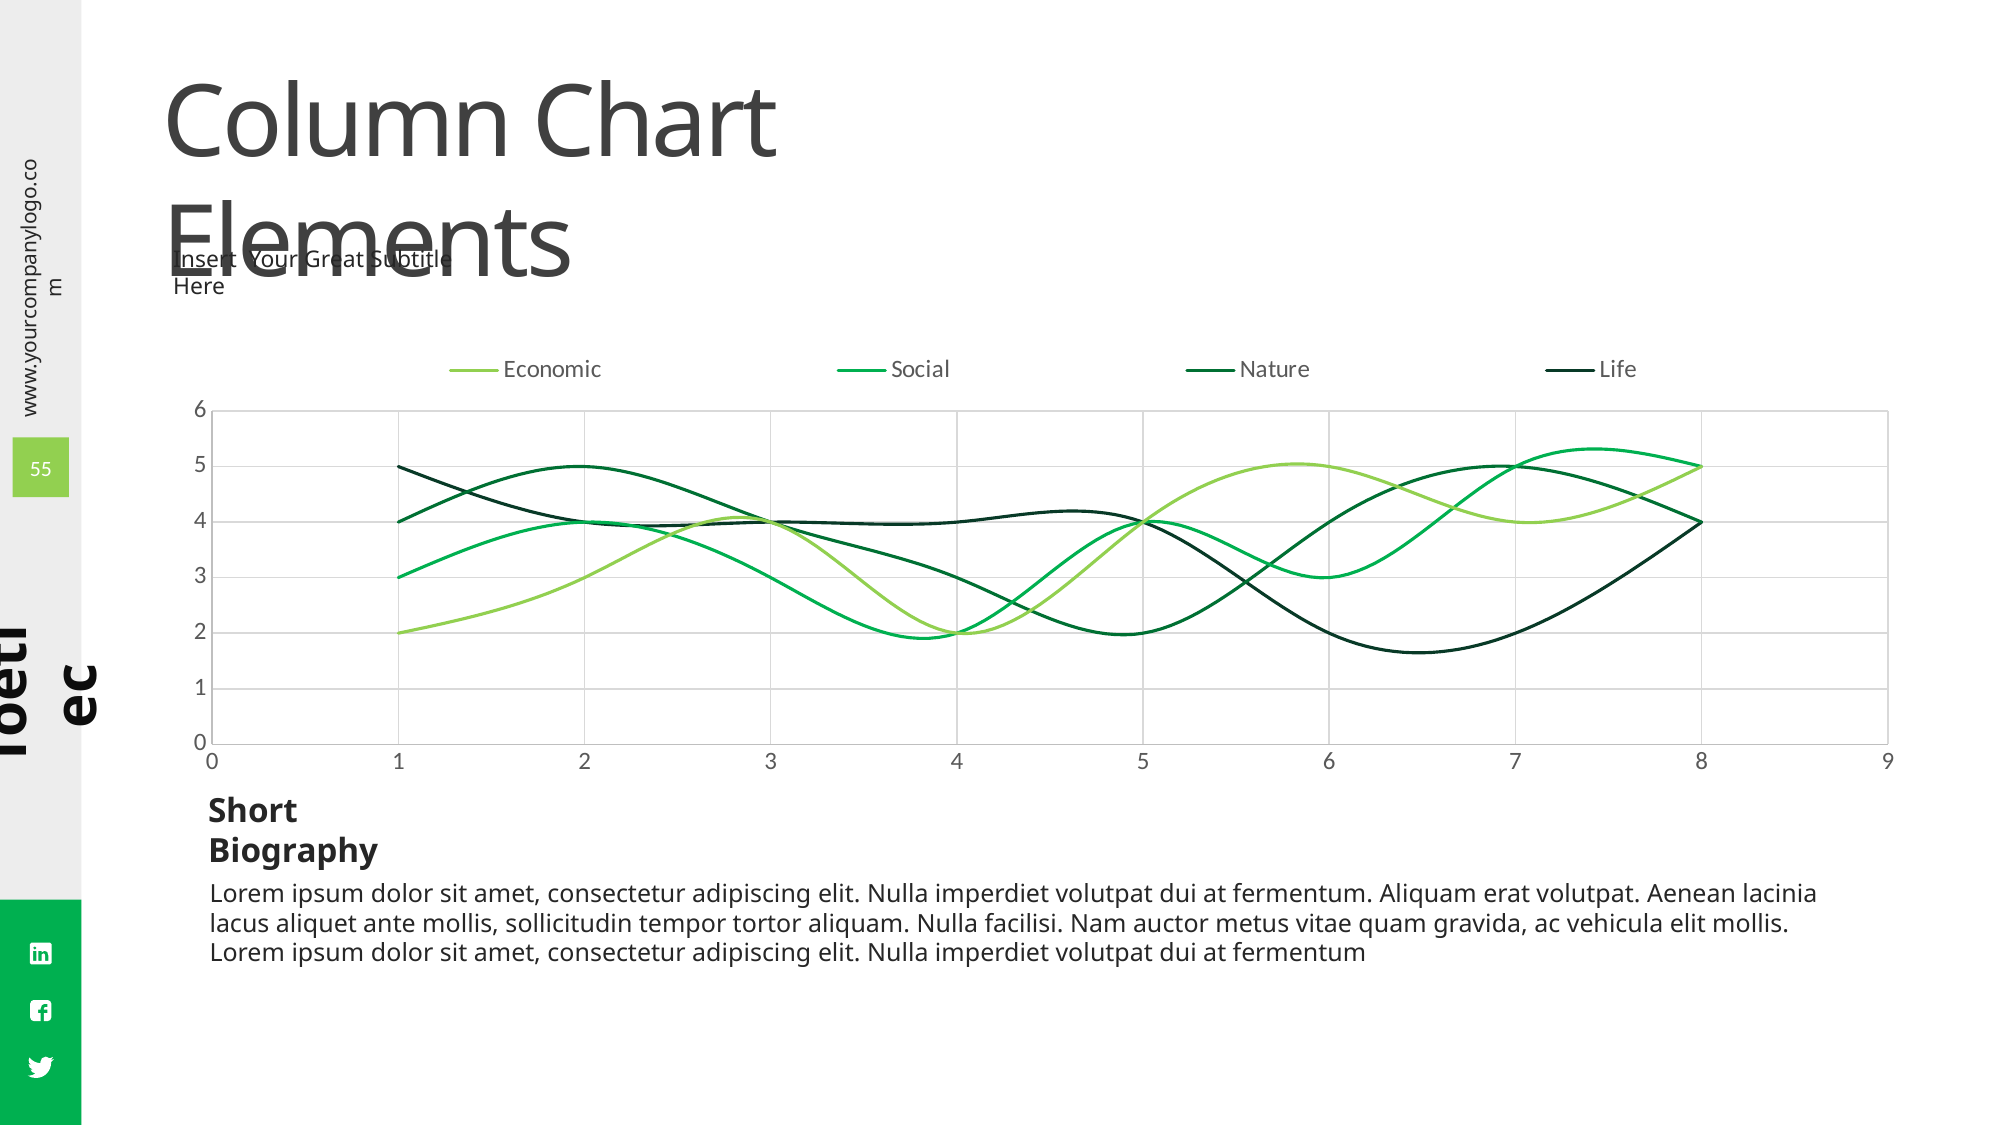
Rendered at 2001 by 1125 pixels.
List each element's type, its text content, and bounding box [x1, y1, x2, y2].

chart [158, 341, 1930, 785]
text_box Insert Your Great Subtitle Here [158, 237, 512, 307]
text_box Lorem ipsum dolor sit amet, consectetur adipiscing elit. Nulla imperdiet volutpat dui at fermentum. Aliquam erat volutpat. Aenean lacinia lacus aliquet ante mollis, sollicitudin tempor tortor aliquam. Nulla facilisi. Nam auctor metus vitae quam gravida, ac vehicula elit mollis. Lorem ipsum dolor sit amet, consectetur adipiscing elit. Nulla imperdiet volutpat dui at fermentum [194, 869, 1873, 975]
slide_number 55 [12, 437, 69, 498]
text_box Short Biography [193, 795, 478, 863]
text_box Column Chart Elements [147, 116, 987, 236]
